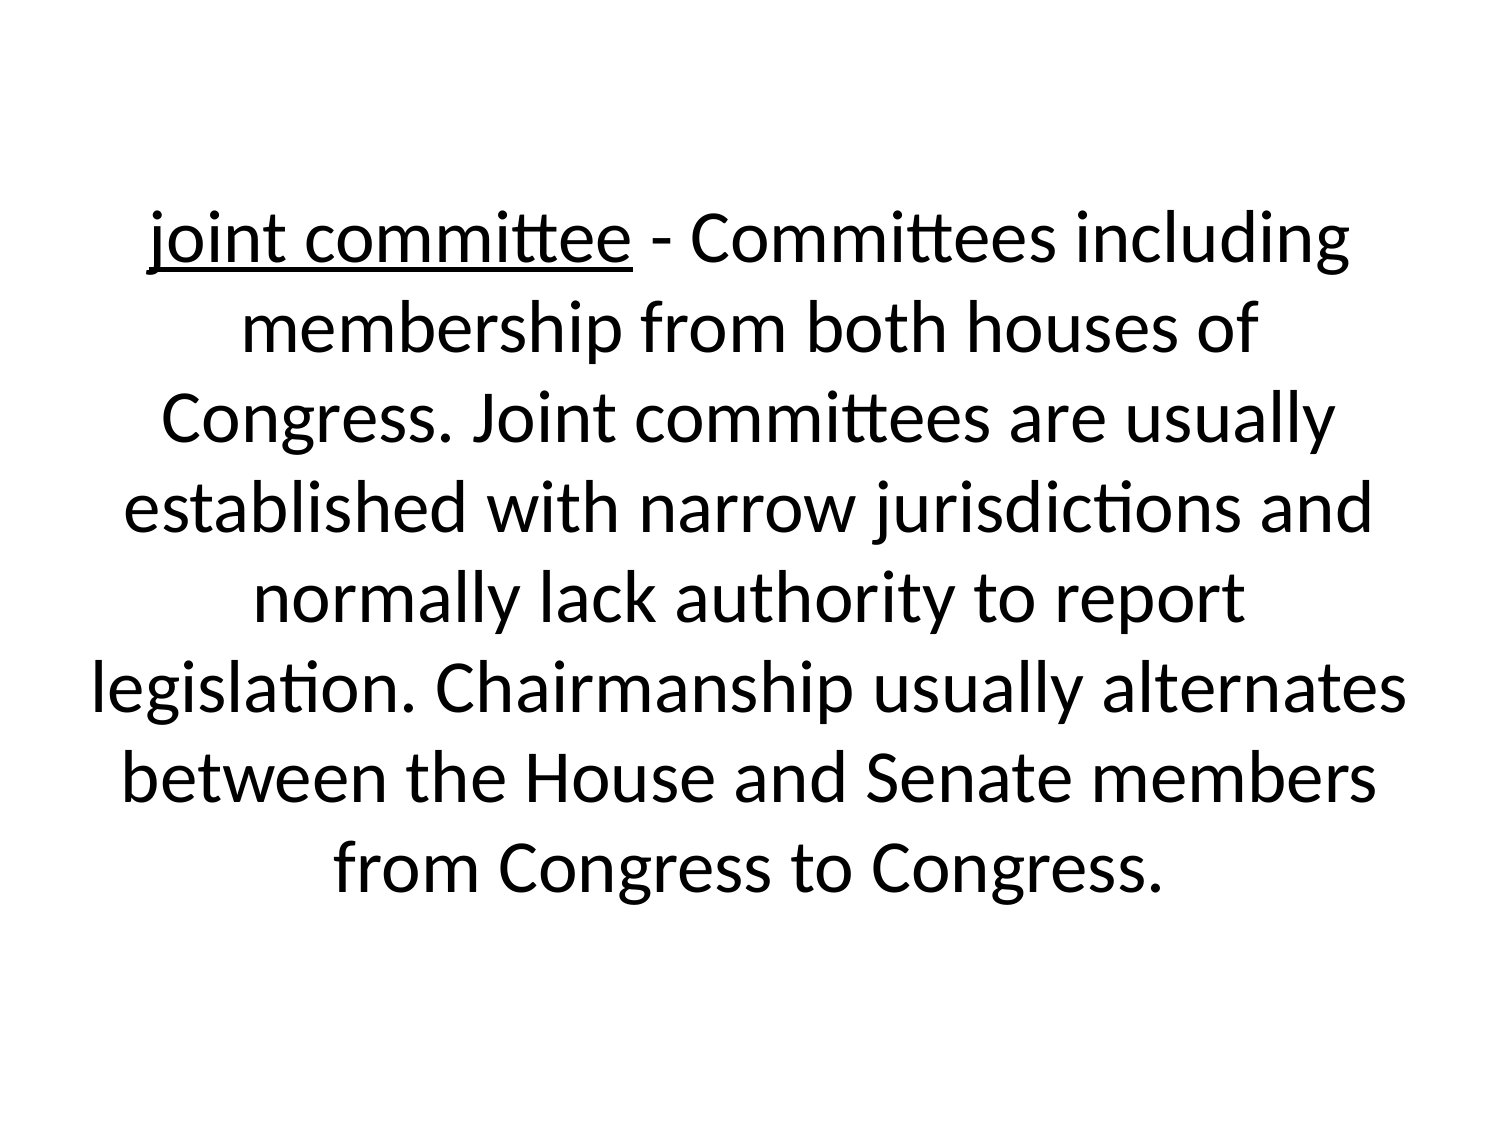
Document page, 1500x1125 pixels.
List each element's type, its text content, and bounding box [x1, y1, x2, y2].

title joint committee - Committees including membership from both houses of Congress. Joint committees are usually established with narrow jurisdictions and normally lack authority to report legislation. Chairmanship usually alternates between the House and Senate members from Congress to Congress. [74, 44, 1426, 1051]
